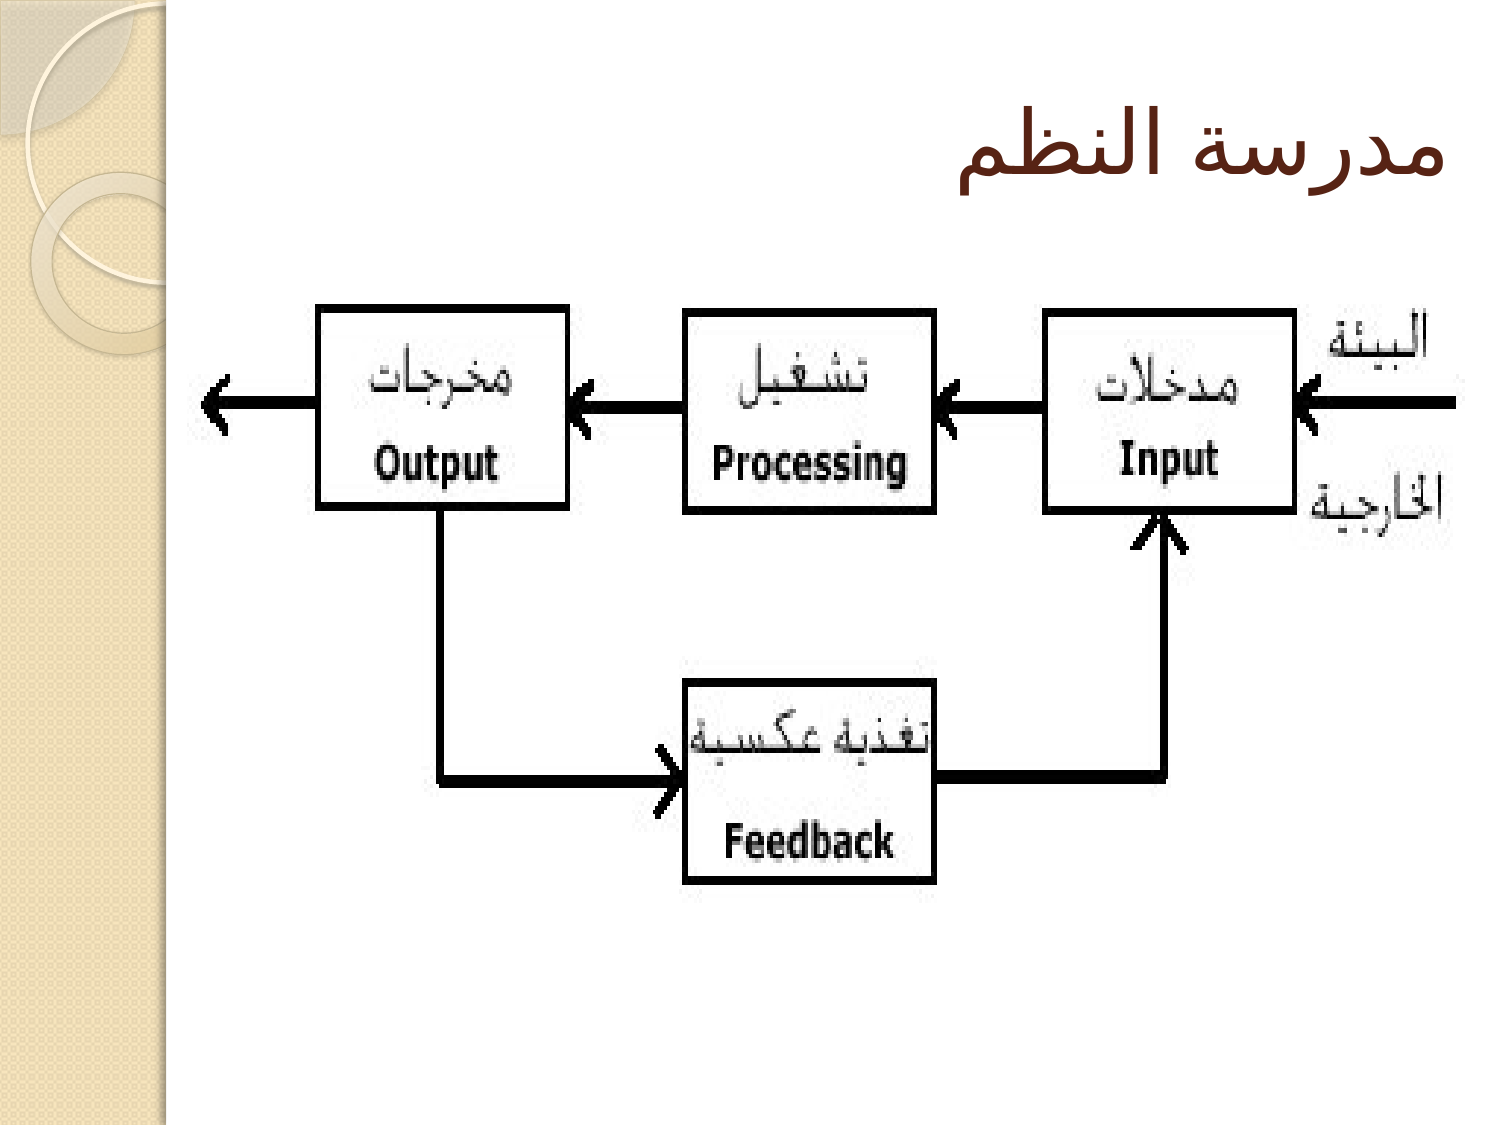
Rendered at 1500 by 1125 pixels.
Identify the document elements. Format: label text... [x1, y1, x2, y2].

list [187, 269, 1466, 903]
title مدرسة النظم [235, 45, 1466, 233]
